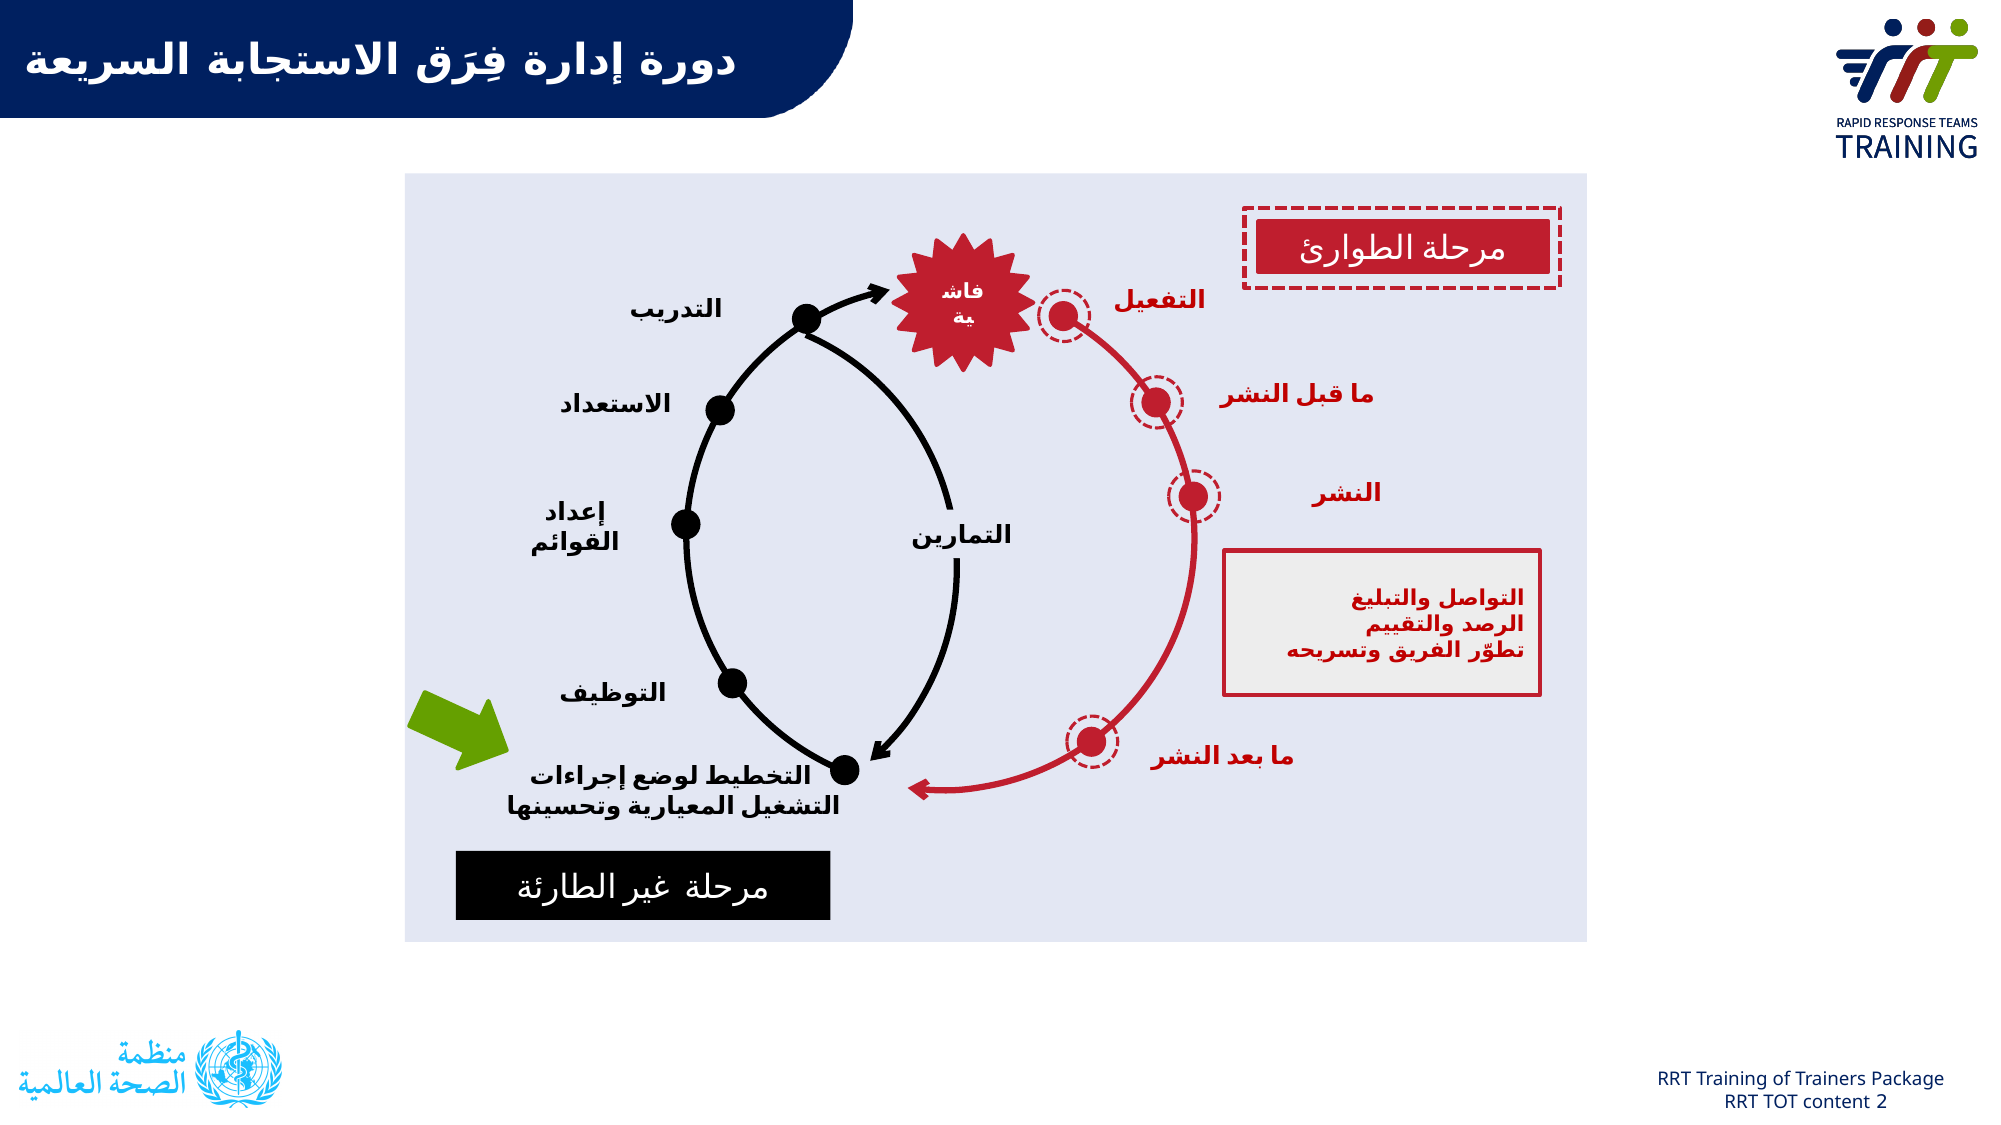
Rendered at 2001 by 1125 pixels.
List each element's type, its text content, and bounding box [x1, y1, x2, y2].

picture [1835, 19, 1978, 167]
title دورة إدارة فِرَق الاستجابة السريعة [0, 9, 747, 111]
picture [0, 0, 853, 118]
picture [19, 1030, 282, 1108]
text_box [404, 173, 1588, 943]
